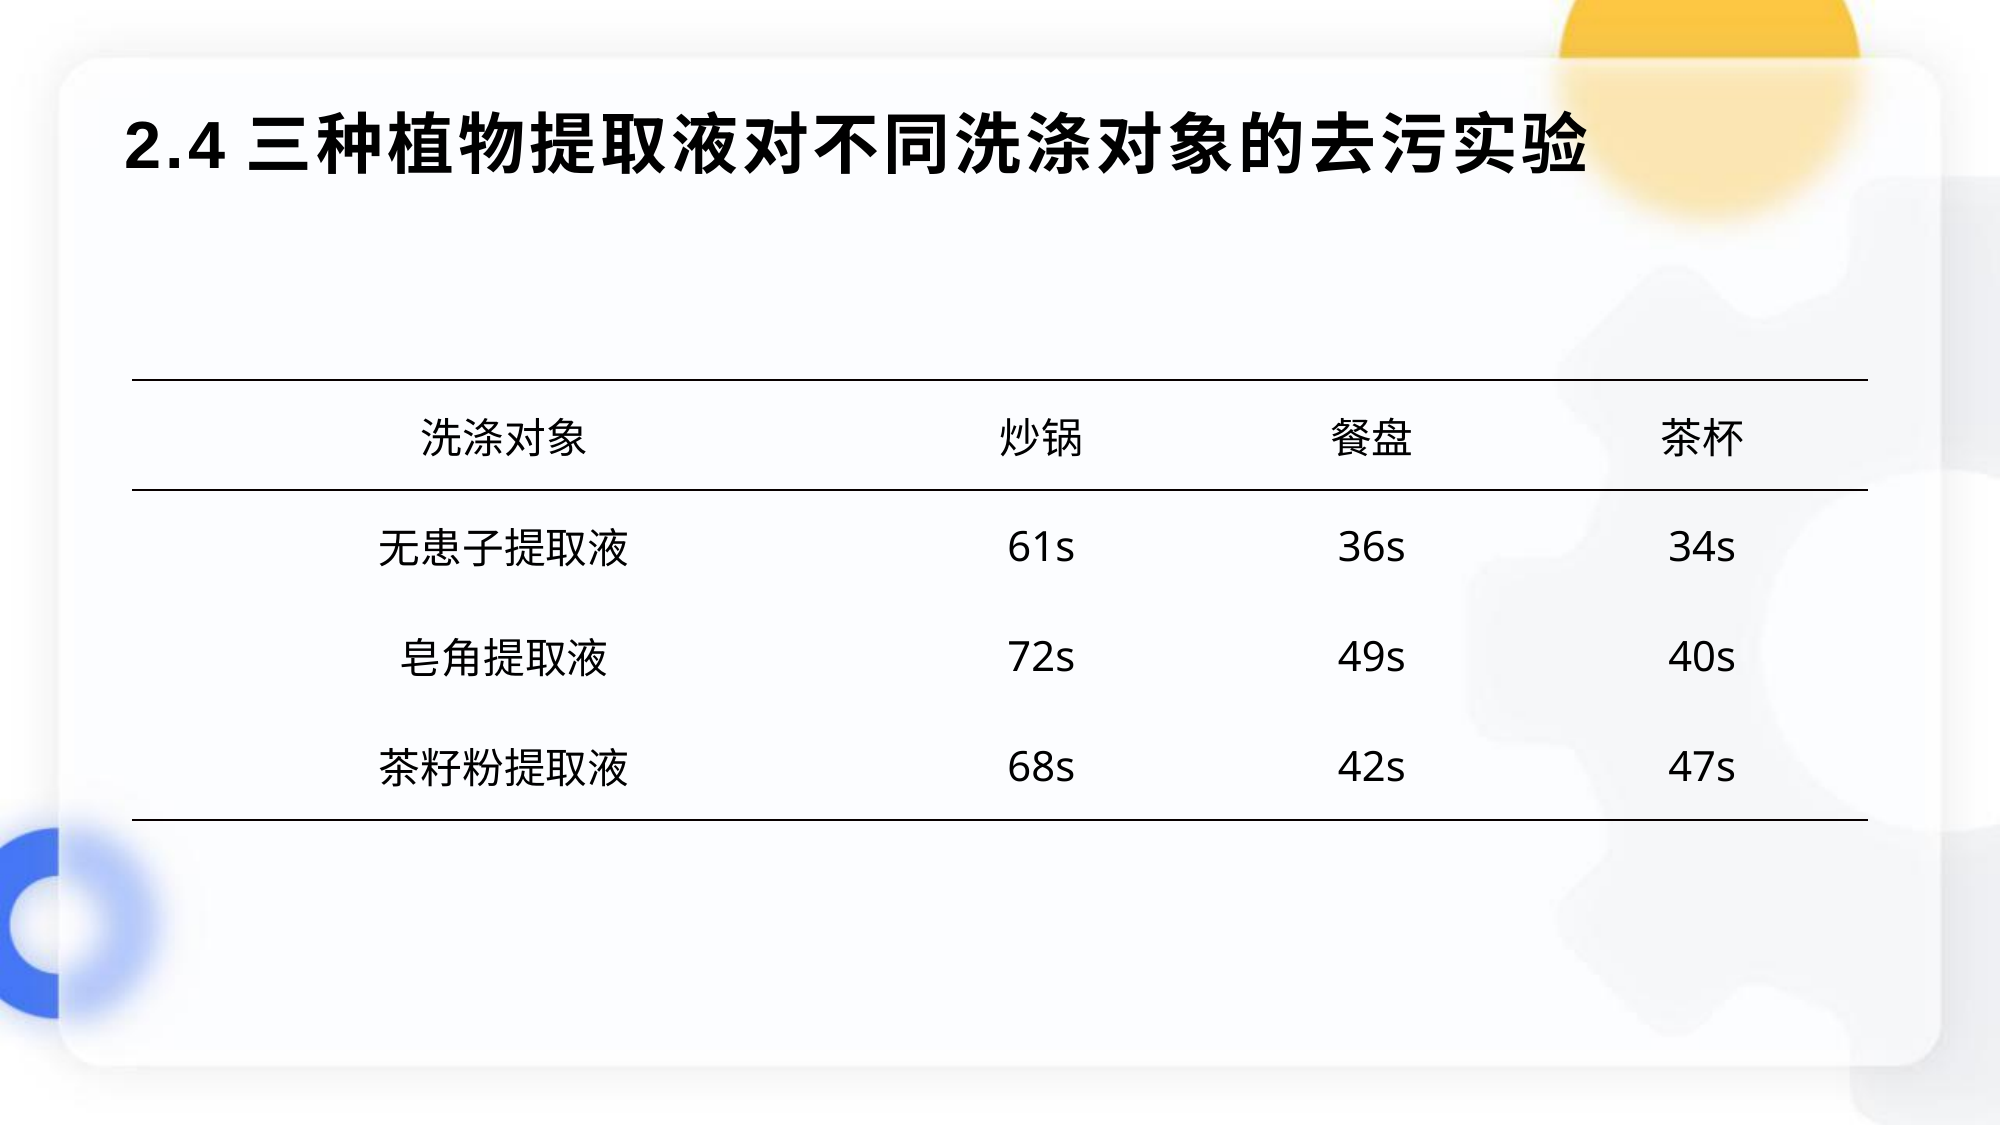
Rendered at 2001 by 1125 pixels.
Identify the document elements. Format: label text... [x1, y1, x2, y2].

table_header 洗涤对象 [132, 381, 876, 489]
table_cell 61s [876, 491, 1207, 600]
table_header 炒锅 [876, 381, 1207, 489]
table_cell 36s [1207, 491, 1537, 600]
table_cell 49s [1207, 600, 1537, 710]
table_cell 茶籽粉提取液 [132, 710, 876, 819]
table_header 餐盘 [1207, 381, 1537, 489]
table_cell 皂角提取液 [132, 600, 876, 710]
table_cell 42s [1207, 710, 1537, 819]
table_cell 47s [1537, 710, 1868, 819]
table_cell 68s [876, 710, 1207, 819]
picture [0, 0, 2000, 1125]
table_cell 40s [1537, 600, 1868, 710]
table_cell 34s [1537, 491, 1868, 600]
title 2.4三种植物提取液对不同洗涤对象的去污实验 [109, 106, 1891, 179]
table_header 茶杯 [1537, 381, 1868, 489]
table_cell 72s [876, 600, 1207, 710]
table_cell 无患子提取液 [132, 491, 876, 600]
